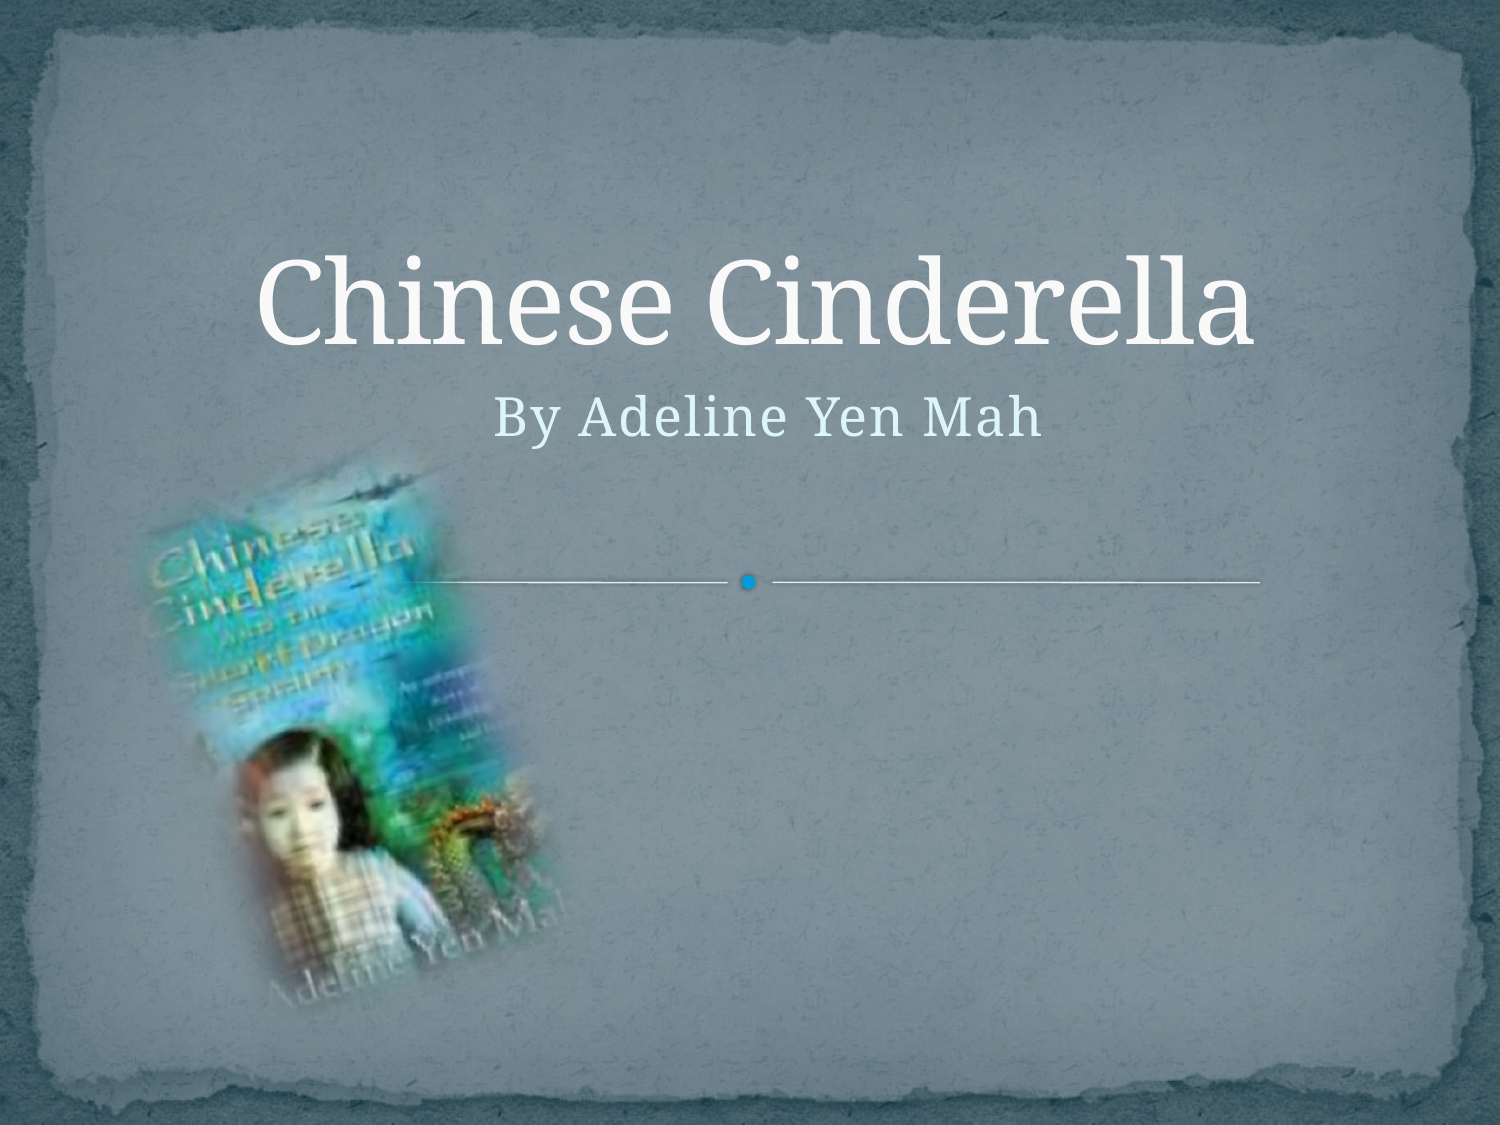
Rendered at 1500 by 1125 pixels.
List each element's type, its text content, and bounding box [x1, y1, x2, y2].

subtitle By Adeline Yen Mah [87, 375, 1450, 563]
picture [157, 435, 545, 1025]
title Chinese Cinderella [74, 49, 1438, 375]
